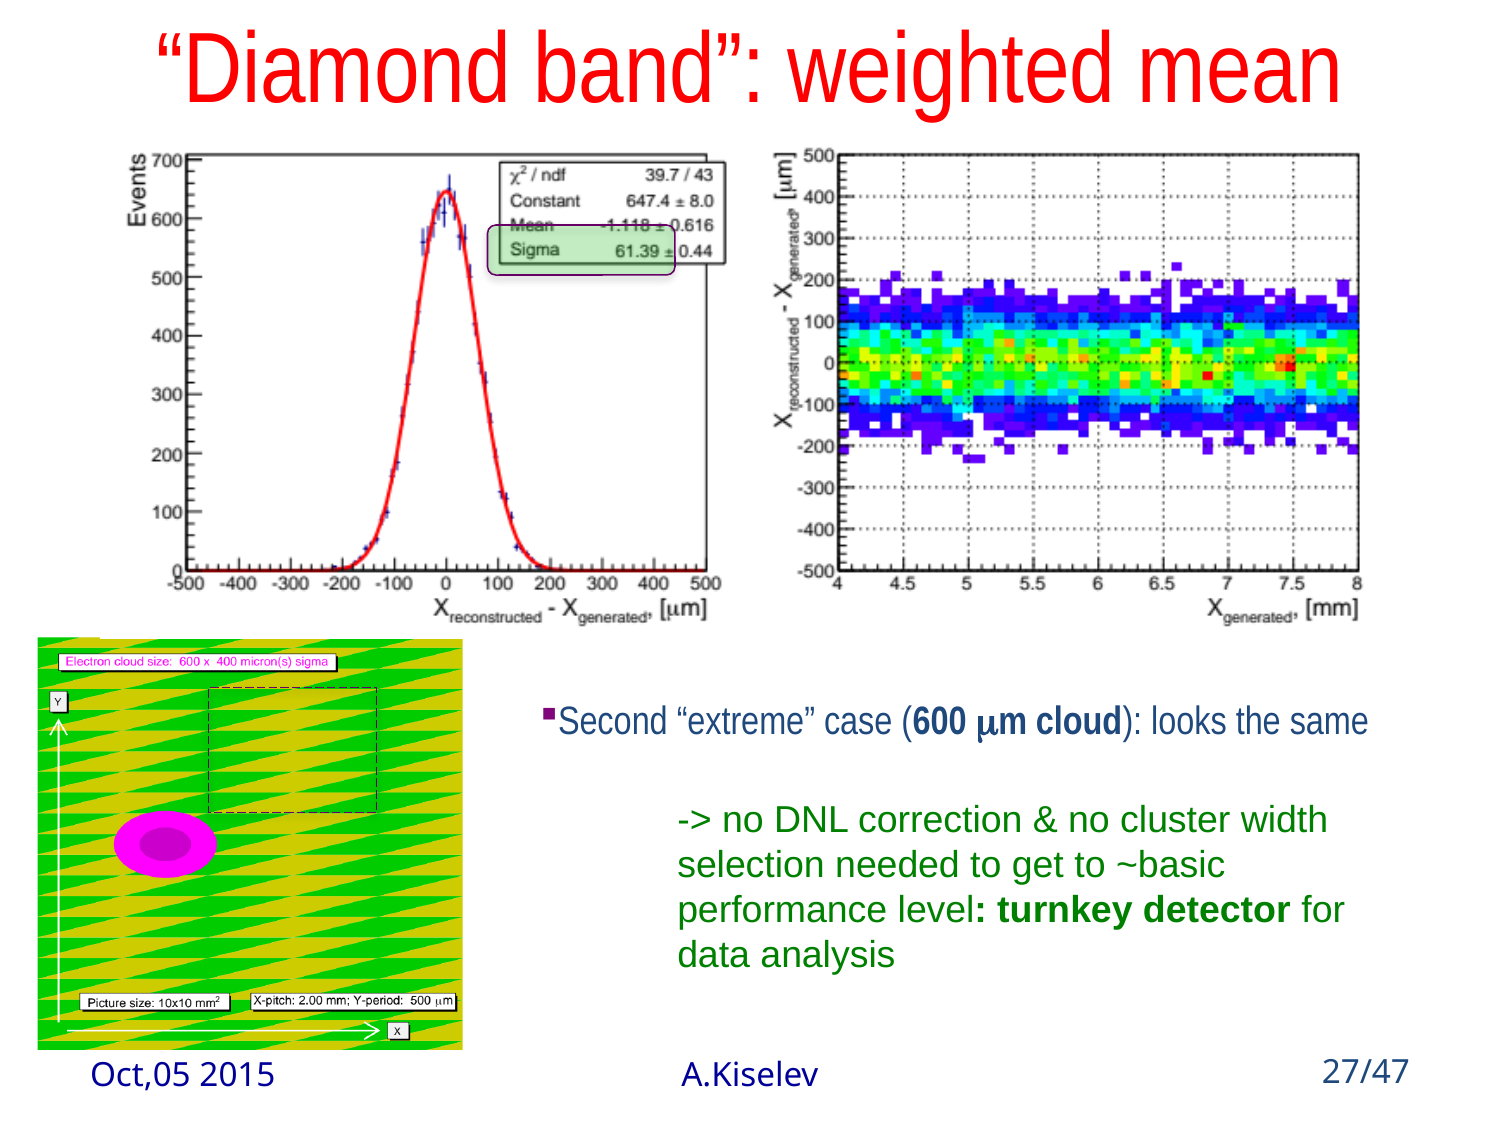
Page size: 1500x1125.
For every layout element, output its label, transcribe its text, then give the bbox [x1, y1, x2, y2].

slide_number 27/47 [1074, 1042, 1425, 1103]
text_box Second “extreme” case (600 mm cloud): looks the same [524, 687, 1500, 775]
picture [37, 124, 1400, 1051]
title “Diamond band”: weighted mean [0, 0, 1500, 125]
text_box -> no DNL correction & no cluster width selection needed to get to ~basic performance level: turnkey detector for data analysis [662, 787, 1388, 983]
footer A.Kiselev [512, 1042, 988, 1103]
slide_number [75, 1060, 425, 1103]
